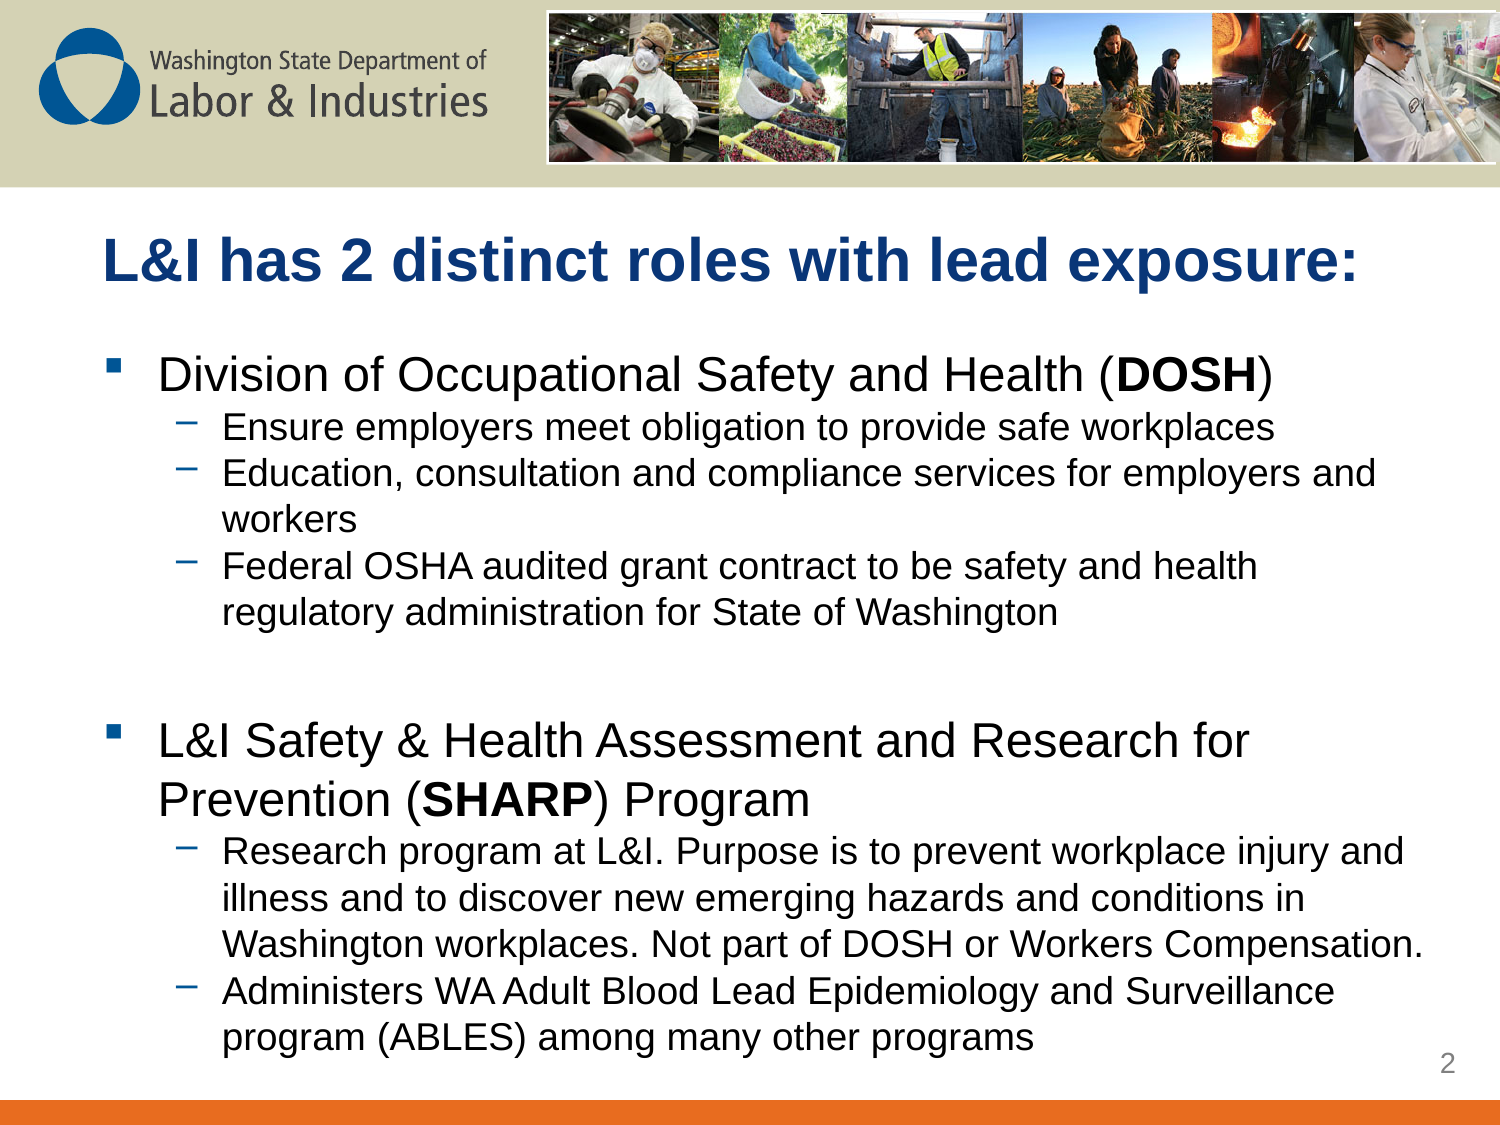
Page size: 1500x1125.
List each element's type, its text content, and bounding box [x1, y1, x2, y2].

picture [549, 12, 1500, 162]
list L&I has 2 distinct roles with lead exposure: Division of Occupational Safety and Health (DOSH) Ensure employers meet obligation to provide safe workplaces Education, consultation and compliance services for employers and workers Federal OSHA audited grant contract to be safety and health regulatory administration for State of Washington L&I Safety & Health Assessment and Research for Prevention (SHARP) Program Research program at L&I. Purpose is to prevent workplace injury and illness and to discover new emerging hazards and conditions in Washington workplaces. Not part of DOSH or Workers Compensation. Administers WA Adult Blood Lead Epidemiology and Surveillance program (ABLES) among many other programs [87, 212, 1444, 1075]
text_box 2 [1425, 1037, 1475, 1088]
